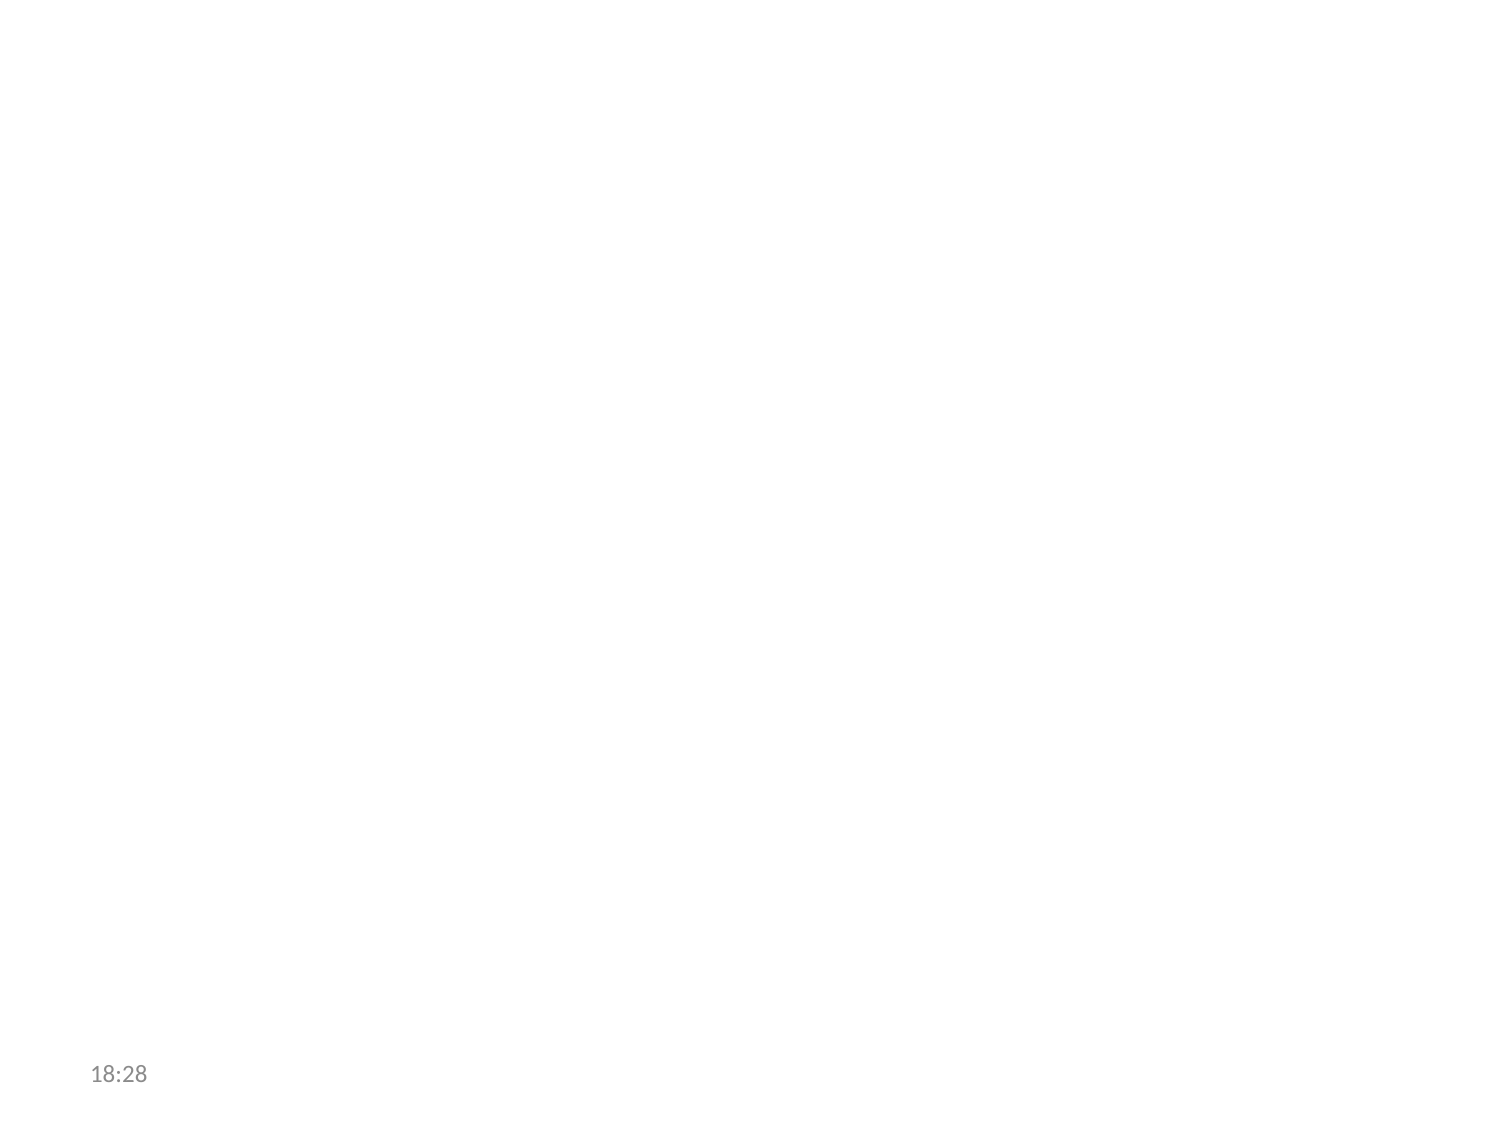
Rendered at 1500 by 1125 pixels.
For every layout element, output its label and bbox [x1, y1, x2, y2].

slide_number [75, 1042, 425, 1103]
